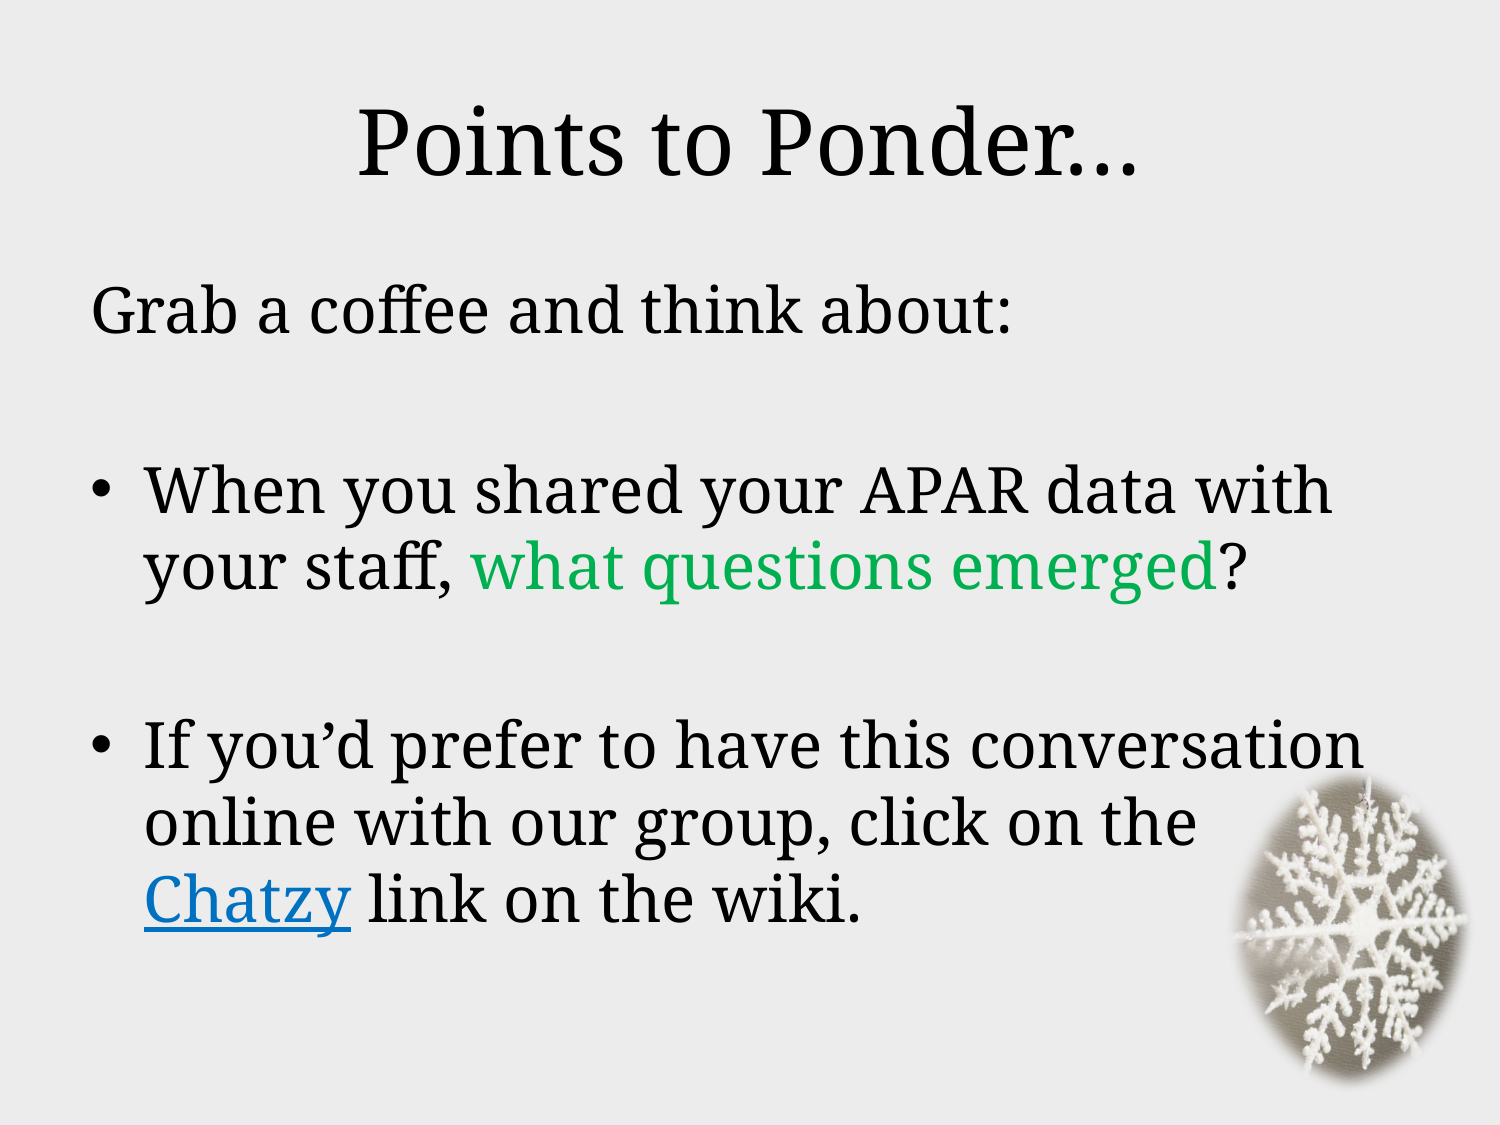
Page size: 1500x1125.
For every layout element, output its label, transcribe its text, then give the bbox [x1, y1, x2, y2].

picture [1270, 844, 1452, 1070]
list Grab a coffee and think about: When you shared your APAR data with your staff, what questions emerged? If you’d prefer to have this conversation online with our group, click on the Chatzy link on the wiki. [75, 262, 1425, 1005]
title Points to Ponder… [75, 45, 1425, 233]
